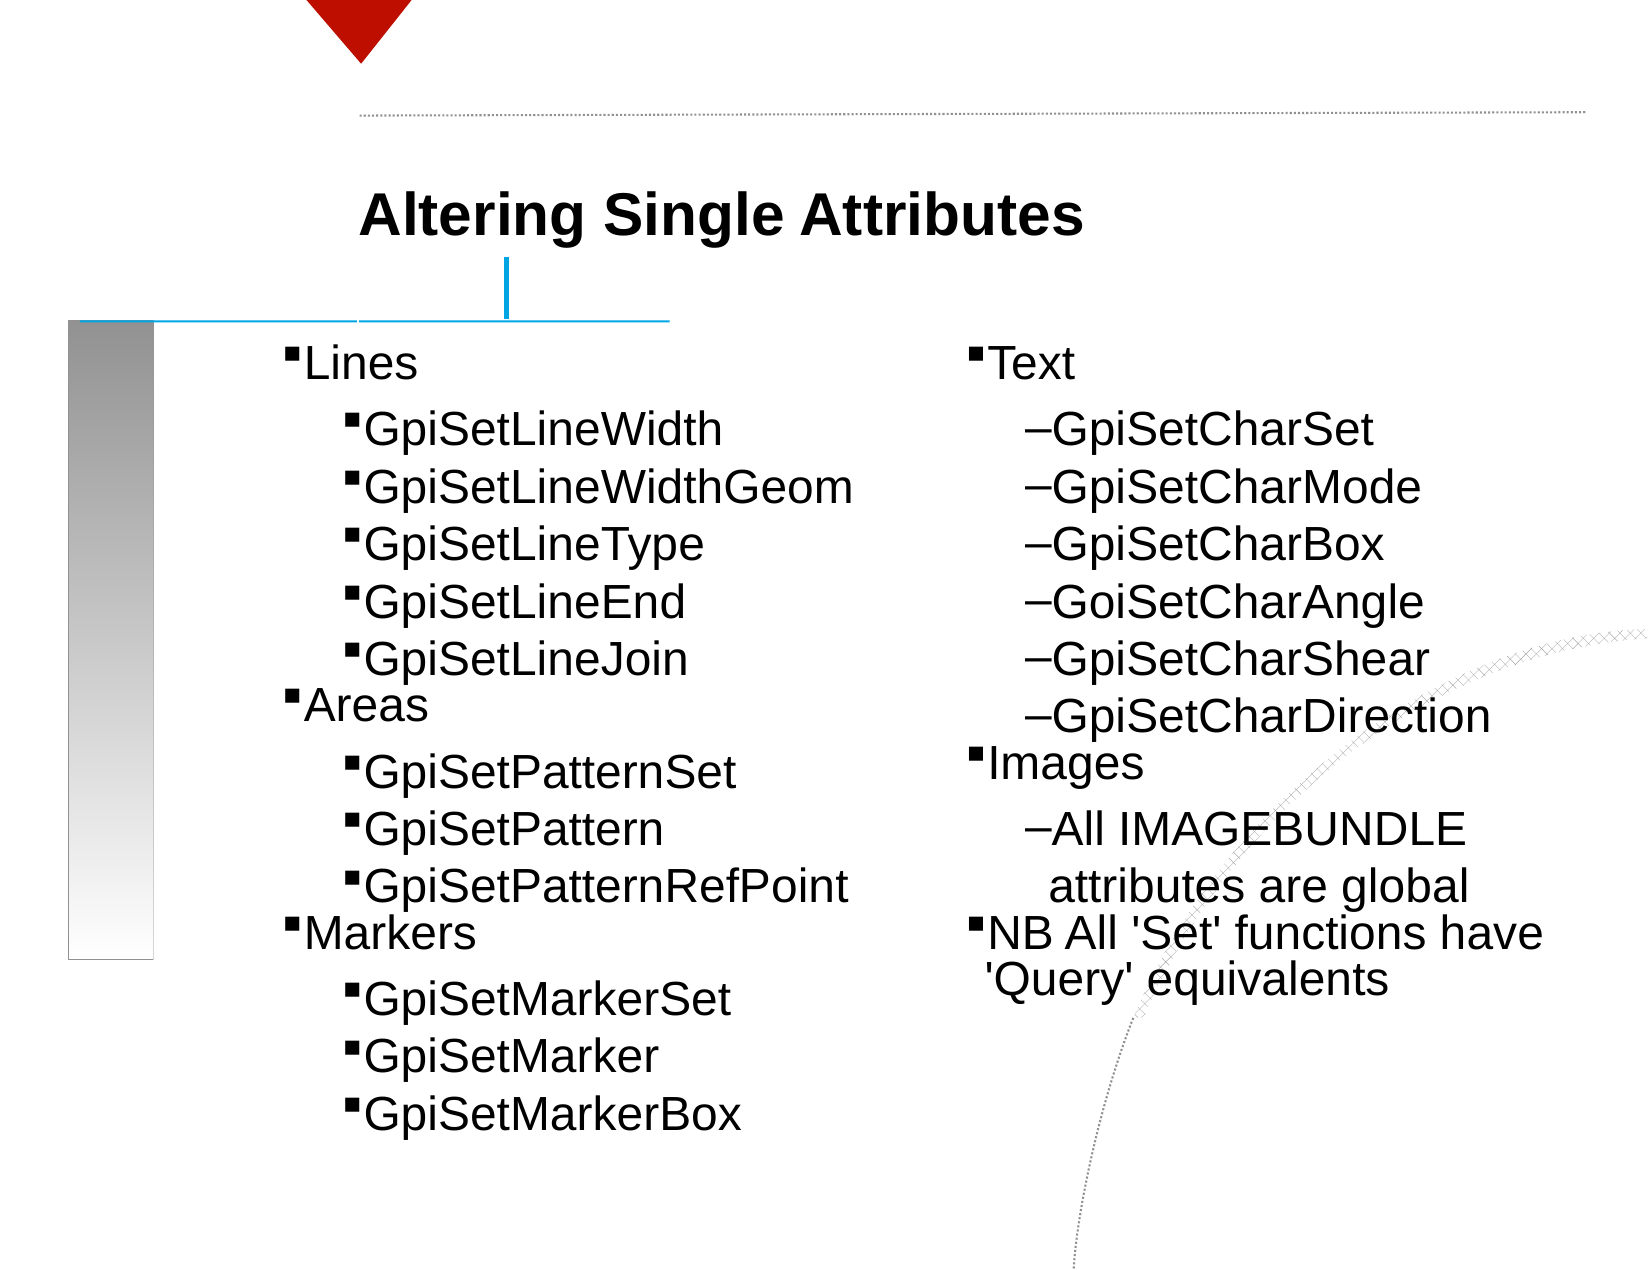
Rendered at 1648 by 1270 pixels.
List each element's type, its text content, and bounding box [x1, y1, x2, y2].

text_box Lines GpiSetLineWidth GpiSetLineWidthGeom GpiSetLineType GpiSetLineEnd GpiSetLineJoin Areas GpiSetPatternSet GpiSetPattern GpiSetPatternRefPoint Markers GpiSetMarkerSet GpiSetMarker GpiSetMarkerBox [281, 342, 899, 1141]
text_box Altering Single Attributes [358, 105, 1578, 332]
text_box Text GpiSetCharSet GpiSetCharMode GpiSetCharBox GoiSetCharAngle GpiSetCharShear GpiSetCharDirection Images All IMAGEBUNDLE attributes are global NB All 'Set' functions have 'Query' equivalents [965, 342, 1586, 1005]
